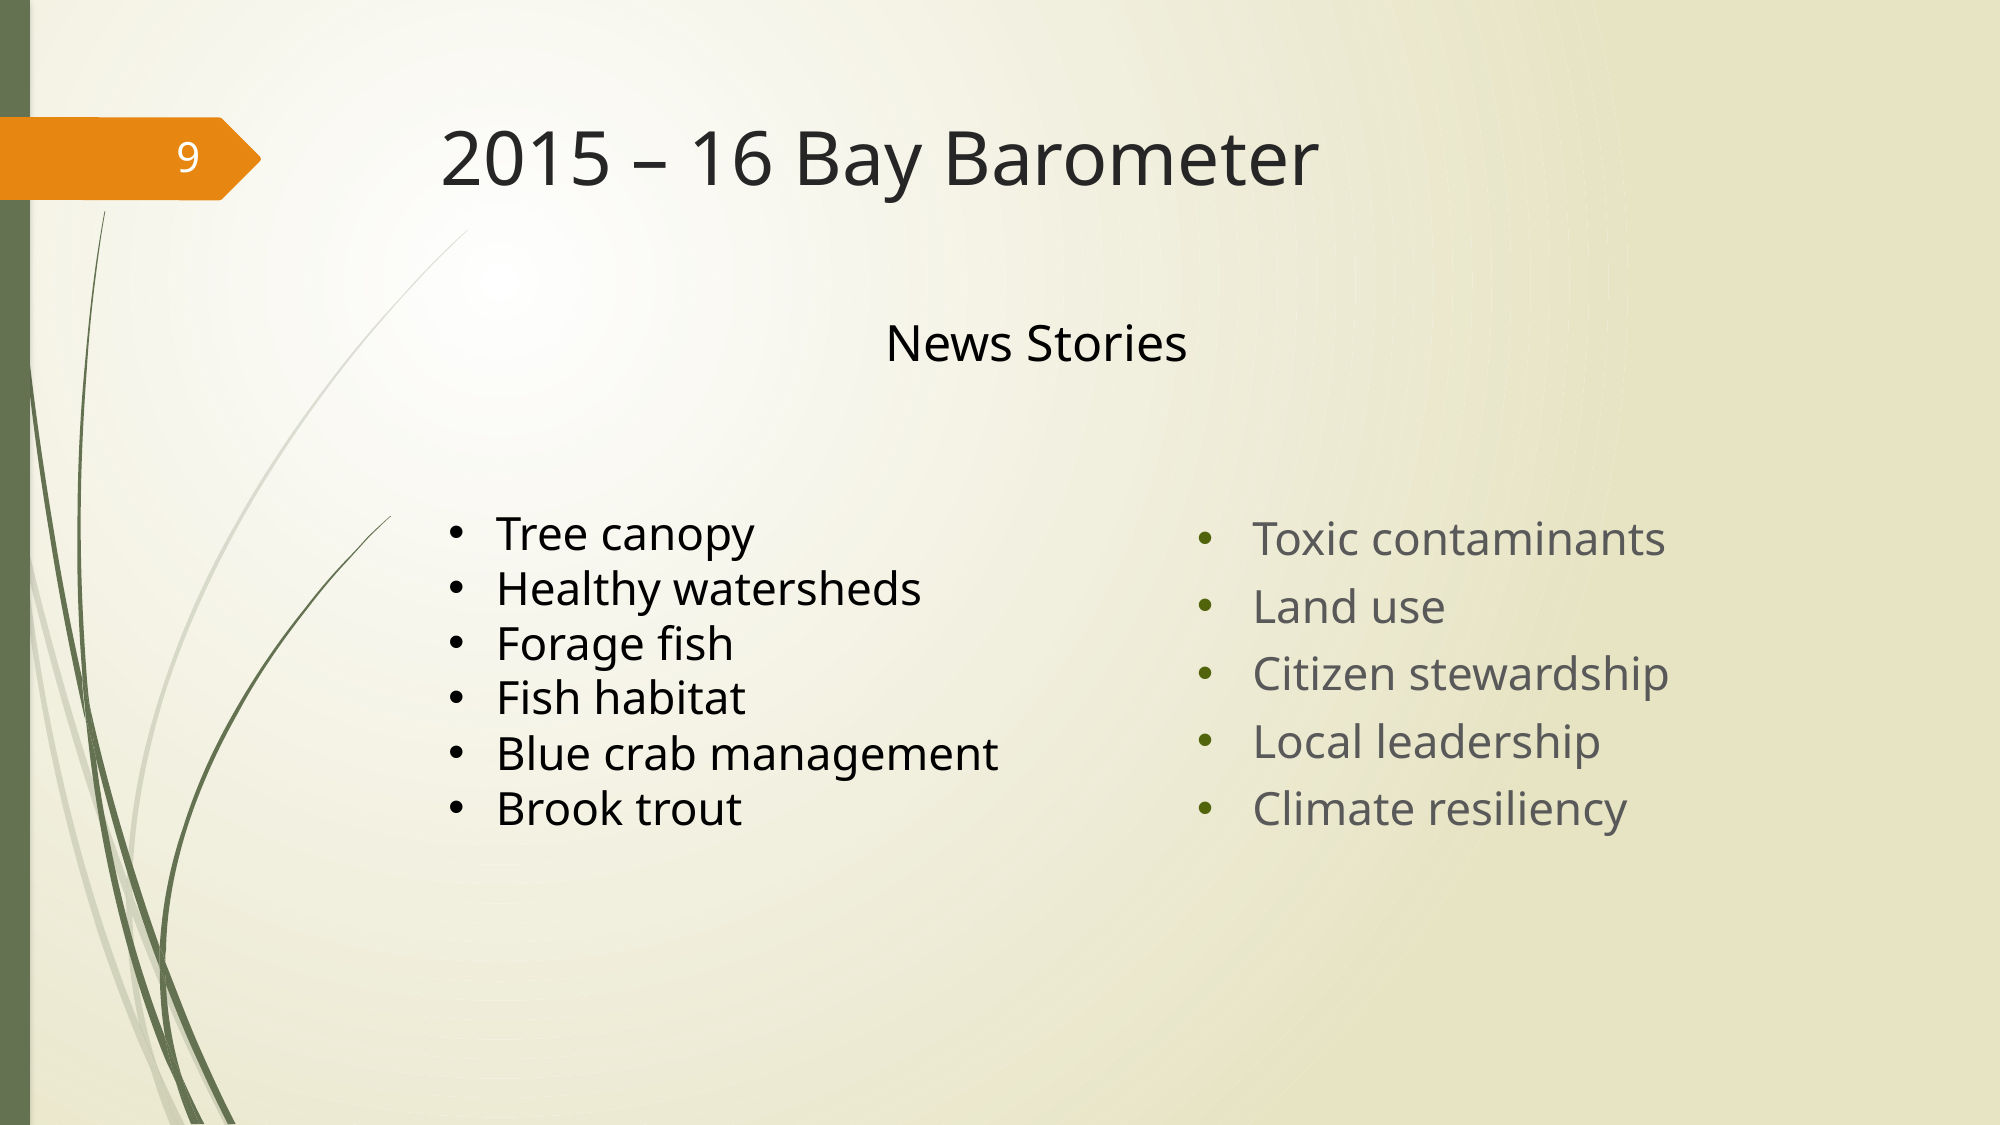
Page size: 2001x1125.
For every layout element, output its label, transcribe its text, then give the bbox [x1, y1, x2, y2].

text_box News Stories [870, 304, 1262, 379]
slide_number 9 [87, 129, 216, 190]
text_box Toxic contaminants Land use Citizen stewardship Local leadership Climate resiliency [1125, 502, 2000, 843]
title 2015 – 16 Bay Barometer [425, 102, 1888, 313]
text_box Tree canopy Healthy watersheds Forage fish Fish habitat Blue crab management Brook trout [394, 436, 1856, 842]
